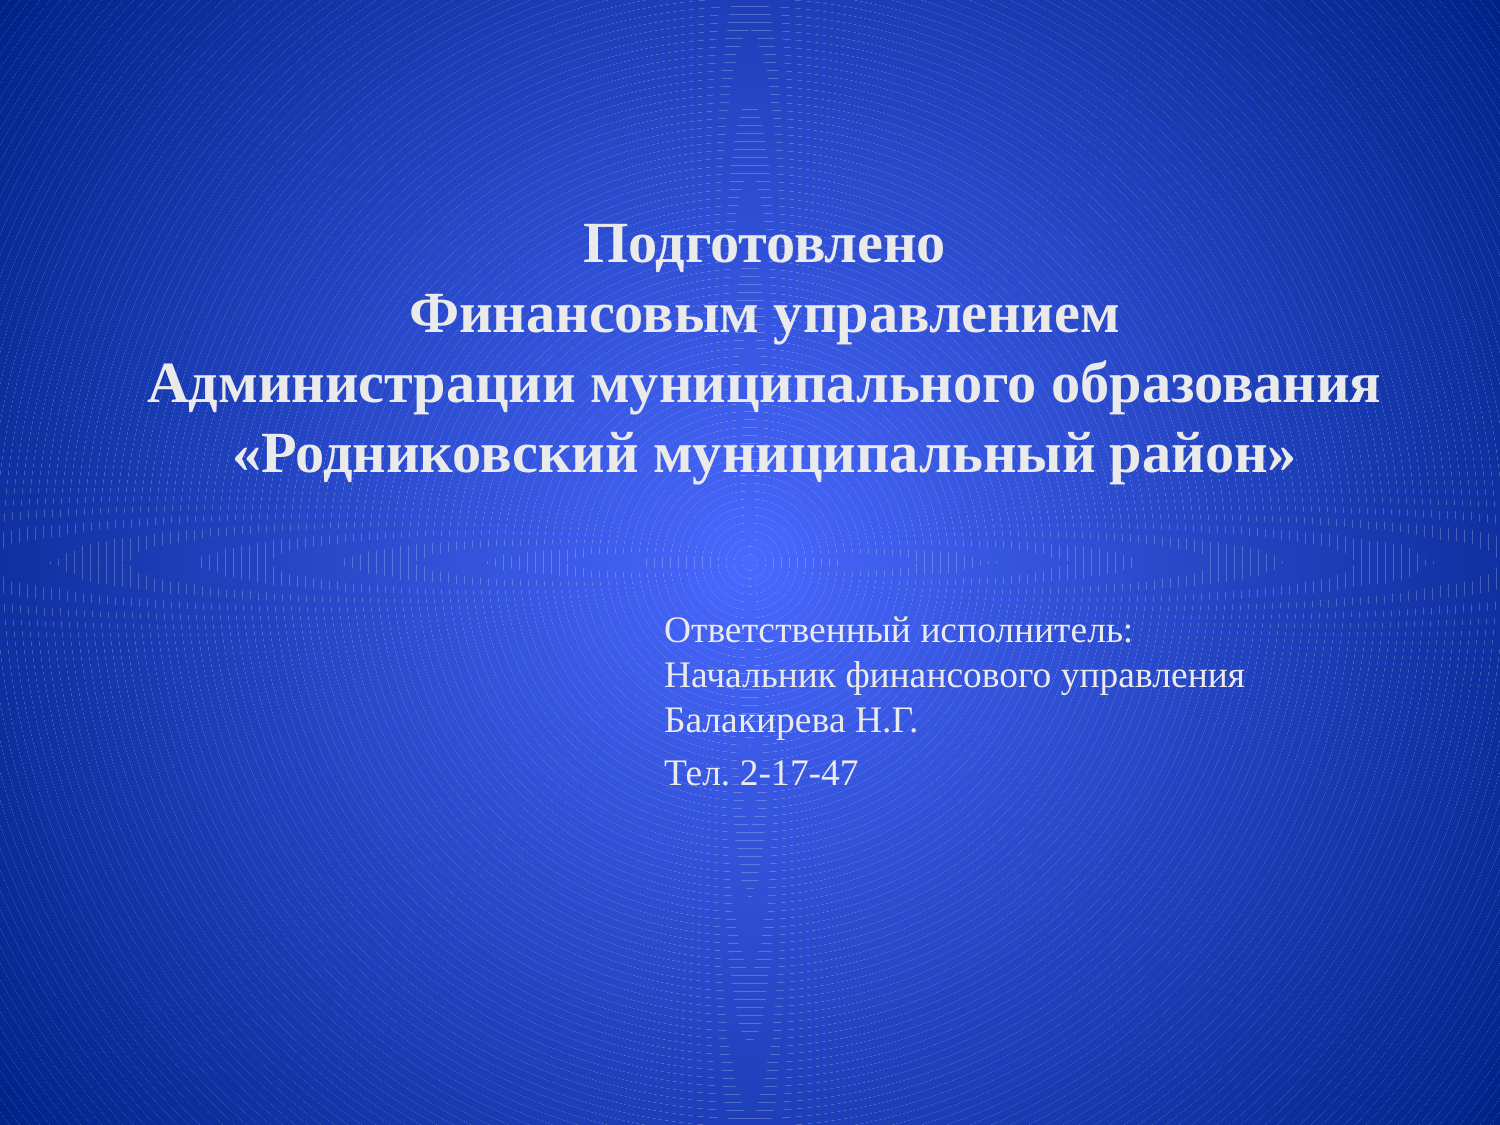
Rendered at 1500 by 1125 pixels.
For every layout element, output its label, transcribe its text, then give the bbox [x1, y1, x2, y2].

list Ответственный исполнитель: Начальник финансового управления Балакирева Н.Г. Тел. 2-17-47 [584, 597, 1436, 870]
title Подготовлено Финансовым управлением Администрации муниципального образования «Родниковский муниципальный район» [29, 148, 1500, 539]
